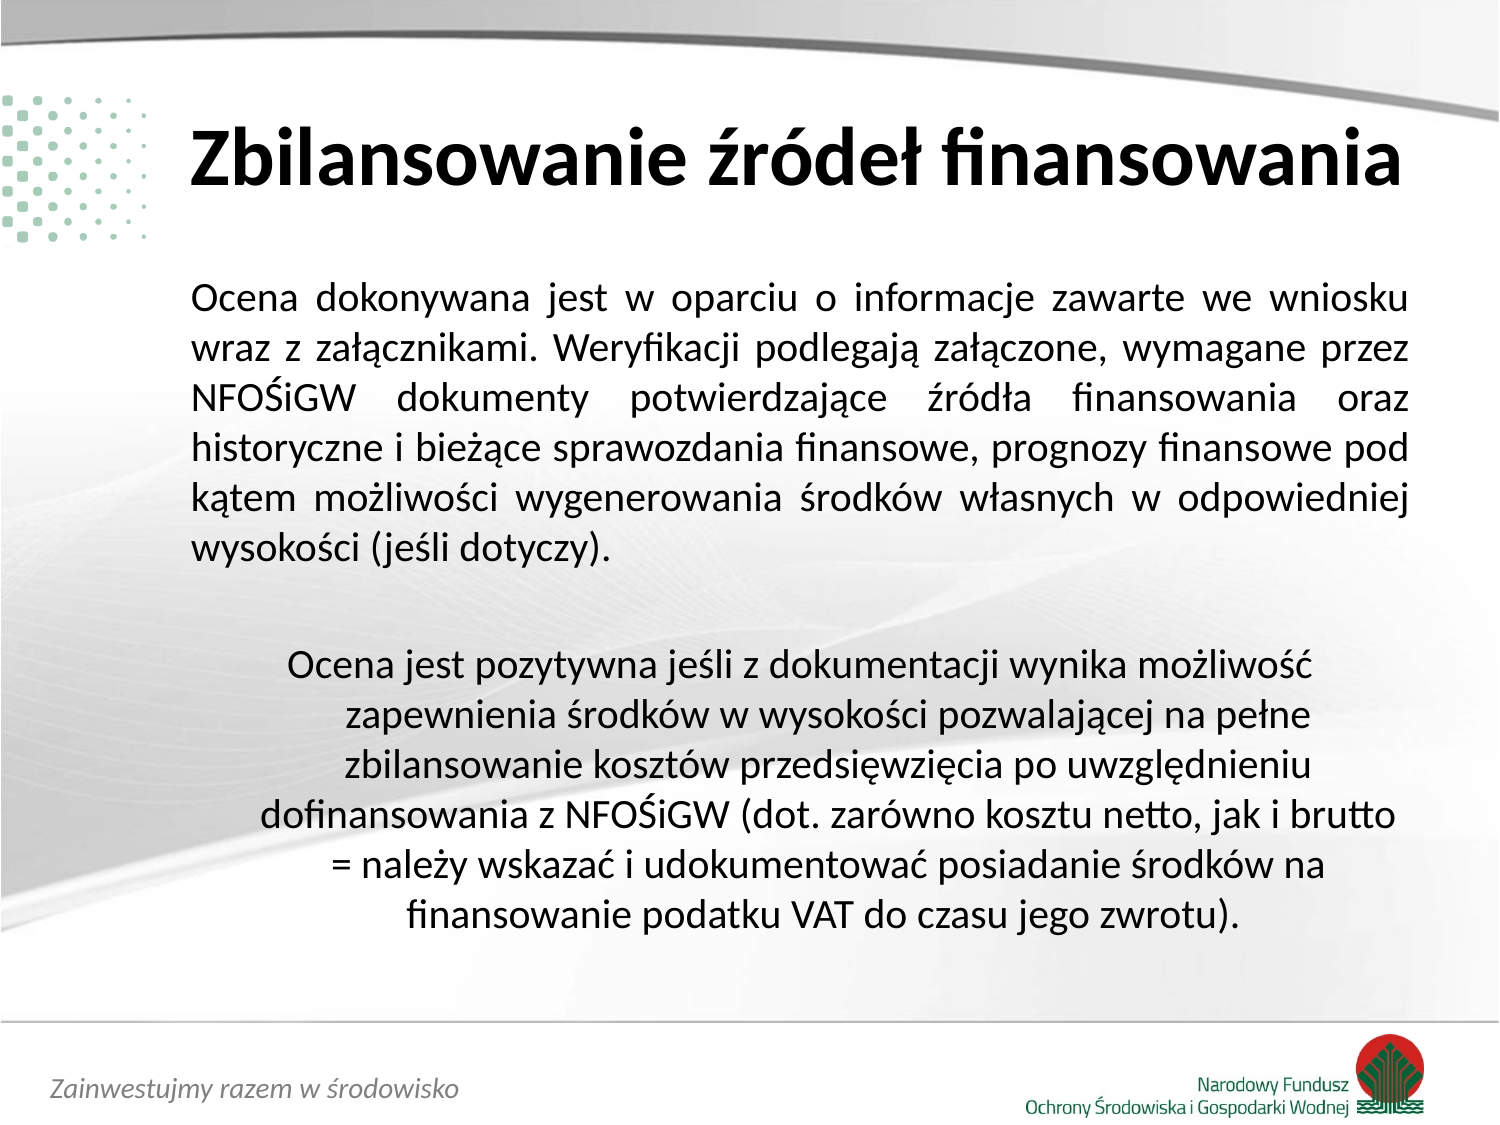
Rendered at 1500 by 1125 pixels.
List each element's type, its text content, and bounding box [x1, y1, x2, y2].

picture [1026, 1034, 1424, 1118]
list Ocena dokonywana jest w oparciu o informacje zawarte we wniosku wraz z załącznikami. Weryfikacji podlegają załączone, wymagane przez NFOŚiGW dokumenty potwierdzające źródła finansowania oraz historyczne i bieżące sprawozdania finansowe, prognozy finansowe pod kątem możliwości wygenerowania środków własnych w odpowiedniej wysokości (jeśli dotyczy). Ocena jest pozytywna jeśli z dokumentacji wynika możliwość zapewnienia środków w wysokości pozwalającej na pełne zbilansowanie kosztów przedsięwzięcia po uwzględnieniu dofinansowania z NFOŚiGW (dot. zarówno kosztu netto, jak i brutto = należy wskazać i udokumentować posiadanie środków na finansowanie podatku VAT do czasu jego zwrotu). [175, 262, 1425, 1005]
picture [0, 0, 1499, 1023]
title Zbilansowanie źródeł finansowania [175, 58, 1425, 247]
